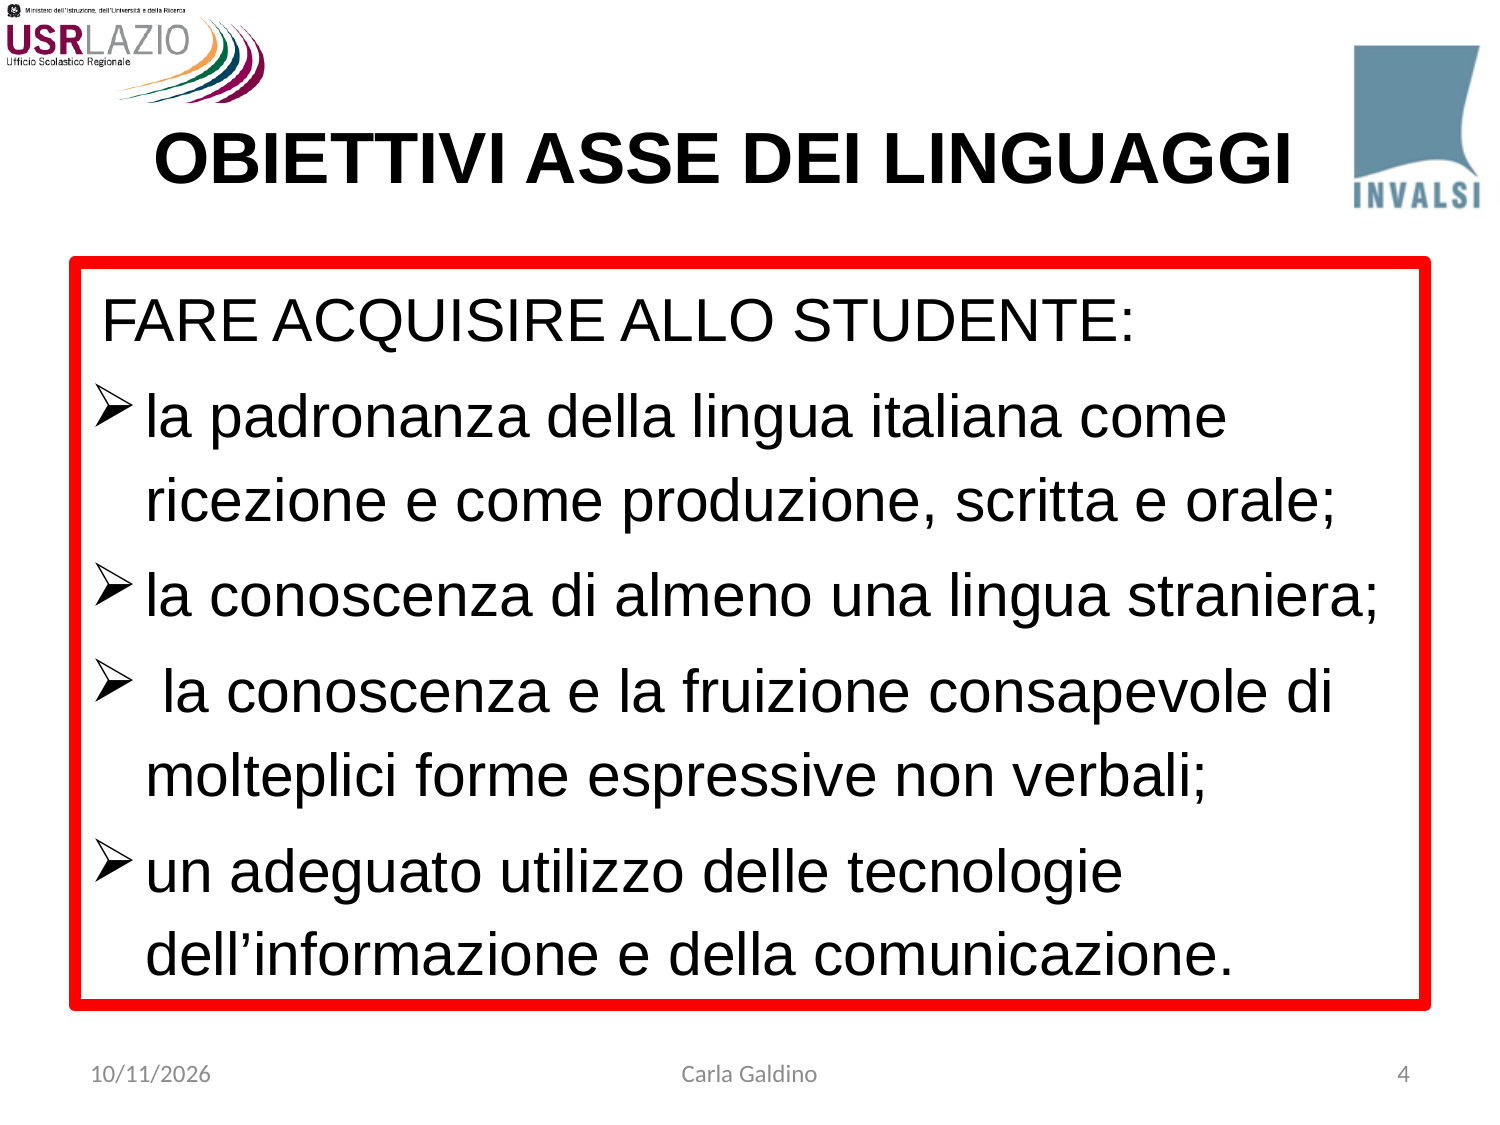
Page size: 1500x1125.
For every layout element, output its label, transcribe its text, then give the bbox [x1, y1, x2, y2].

picture [1345, 30, 1500, 224]
list FARE ACQUISIRE ALLO STUDENTE: la padronanza della lingua italiana come ricezione e come produzione, scritta e orale; la conoscenza di almeno una lingua straniera; la conoscenza e la fruizione consapevole di molteplici forme espressive non verbali; un adeguato utilizzo delle tecnologie dell’informazione e della comunicazione. [75, 262, 1425, 1005]
title OBIETTIVI ASSE DEI LINGUAGGI [123, 66, 1324, 244]
footer Carla Galdino [512, 1042, 988, 1103]
picture [0, 0, 267, 104]
slide_number 4 [1074, 1042, 1425, 1103]
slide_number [75, 1042, 425, 1103]
